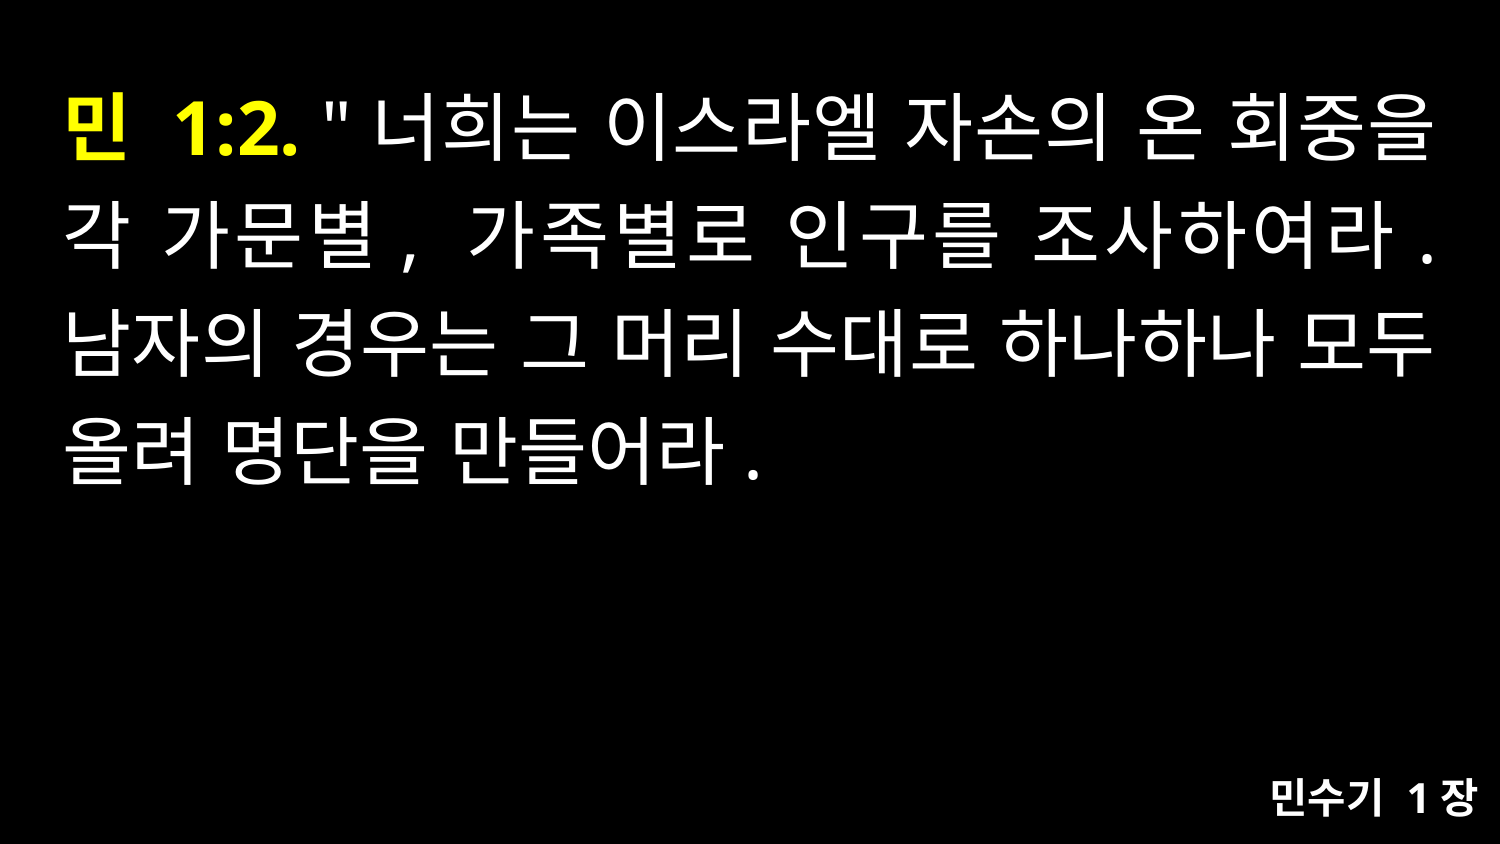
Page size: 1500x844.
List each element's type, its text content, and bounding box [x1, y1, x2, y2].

title 민 1:2. "너희는 이스라엘 자손의 온 회중을 각 가문별, 가족별로 인구를 조사하여라. 남자의 경우는 그 머리 수대로 하나하나 모두 올려 명단을 만들어라. [0, 0, 1500, 844]
subtitle 민수기 1장 [916, 770, 1500, 844]
